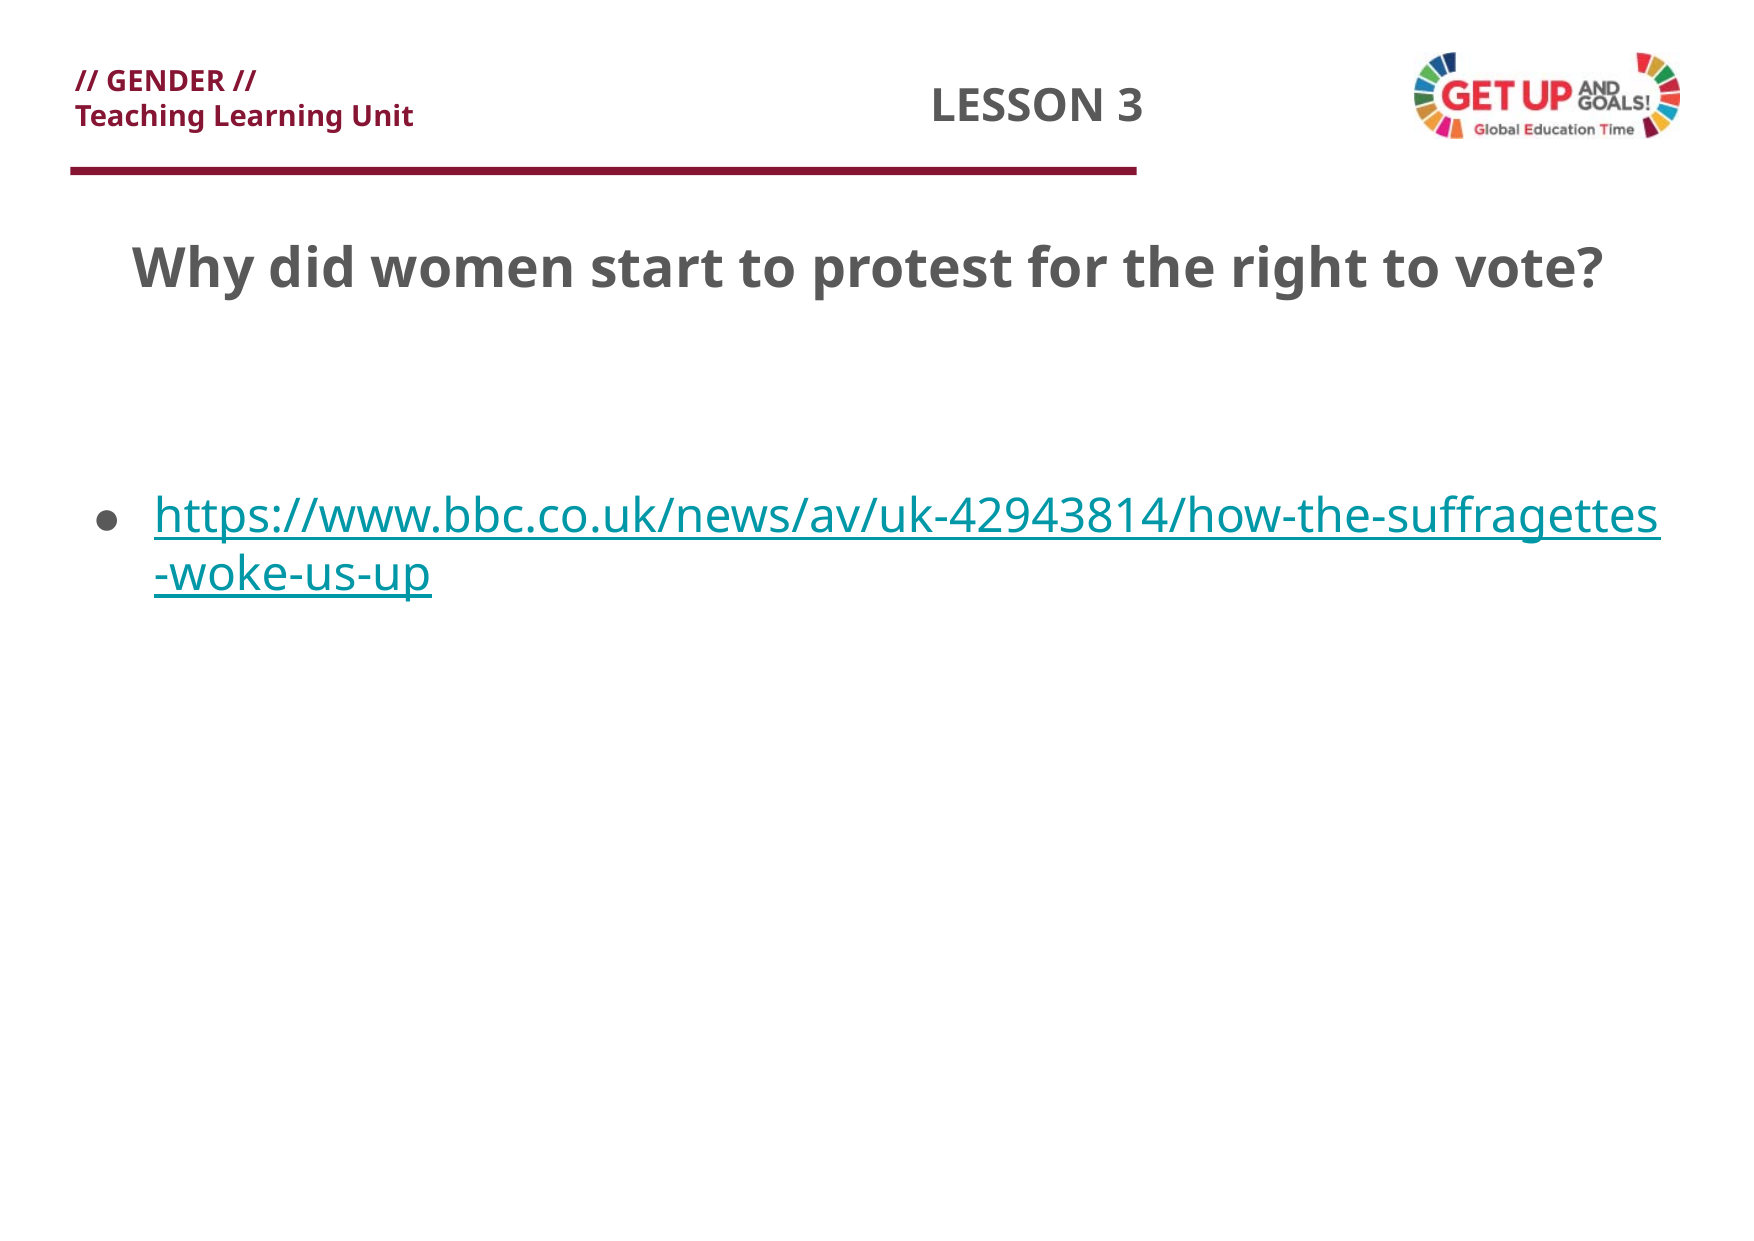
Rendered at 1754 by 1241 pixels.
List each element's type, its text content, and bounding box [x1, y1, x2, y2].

list https://www.bbc.co.uk/news/av/uk-42943814/how-the-suffragettes-woke-us-up [59, 456, 1695, 668]
title Why did women start to protest for the right to vote? [59, 212, 1695, 351]
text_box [59, 47, 1680, 176]
